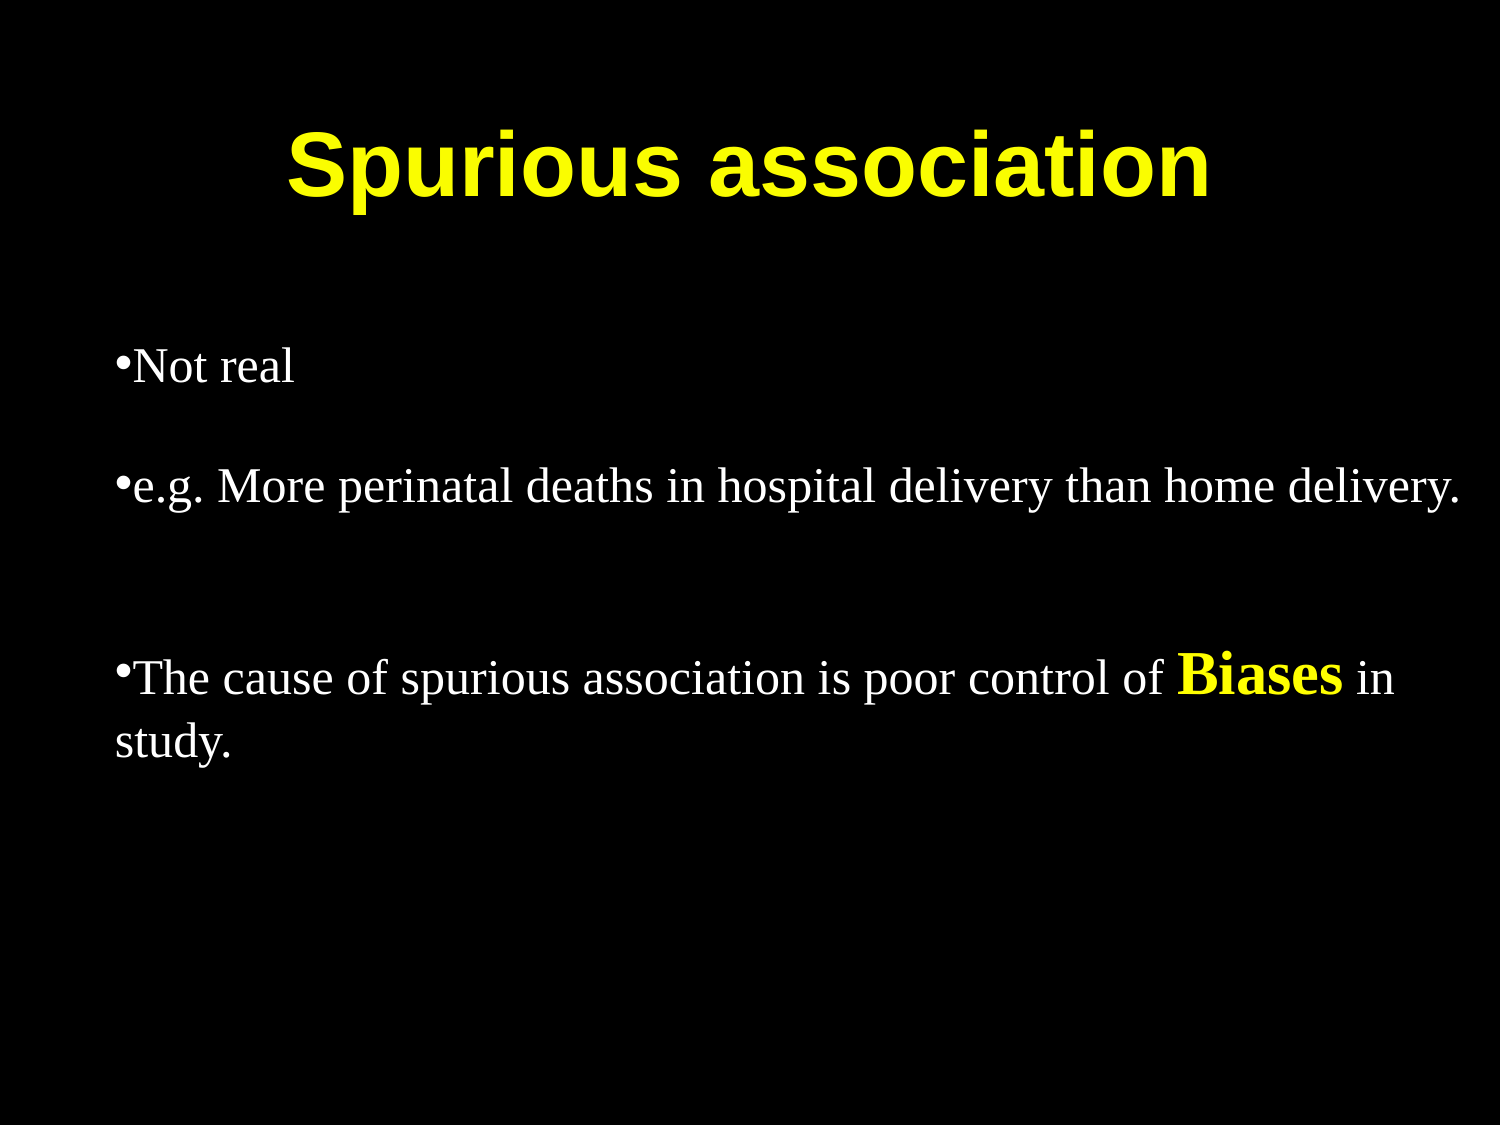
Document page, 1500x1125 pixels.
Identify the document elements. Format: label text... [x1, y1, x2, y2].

text_box Not real e.g. More perinatal deaths in hospital delivery than home delivery. The cause of spurious association is poor control of Biases in study. [100, 324, 1500, 895]
title Spurious association [112, 65, 1388, 254]
